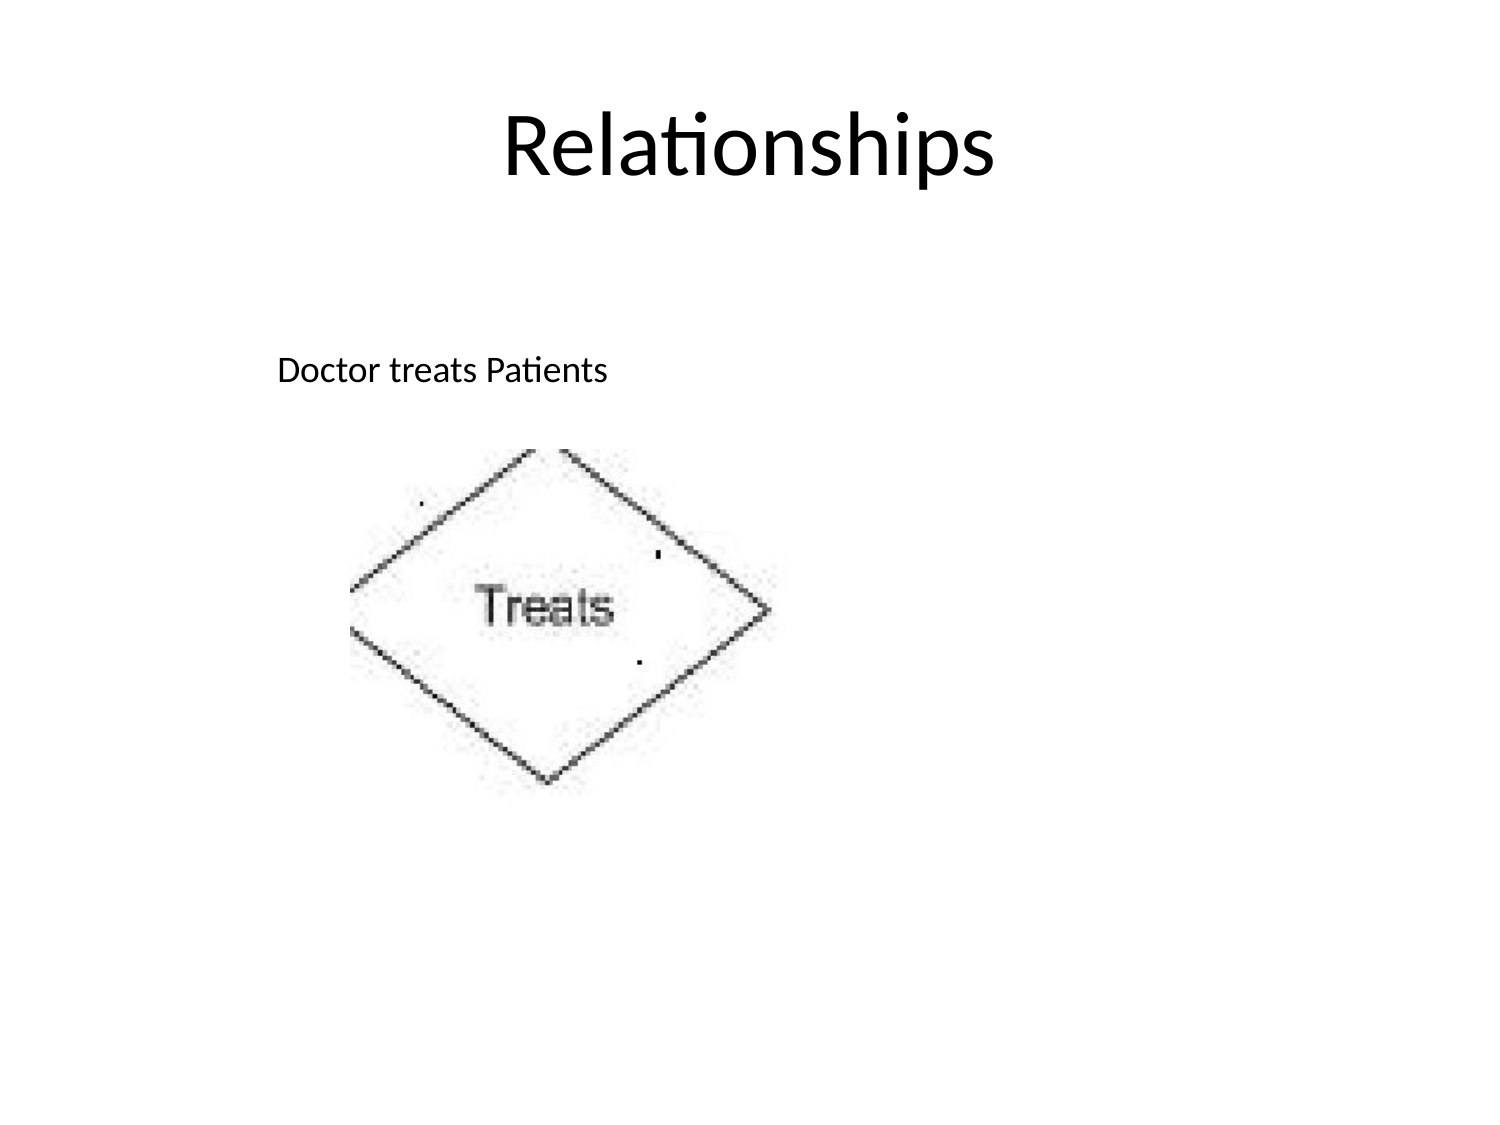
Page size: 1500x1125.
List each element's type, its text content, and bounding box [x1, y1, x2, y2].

text_box Doctor treats Patients [262, 337, 1350, 488]
title Relationships [75, 45, 1425, 233]
picture [349, 449, 1151, 1013]
